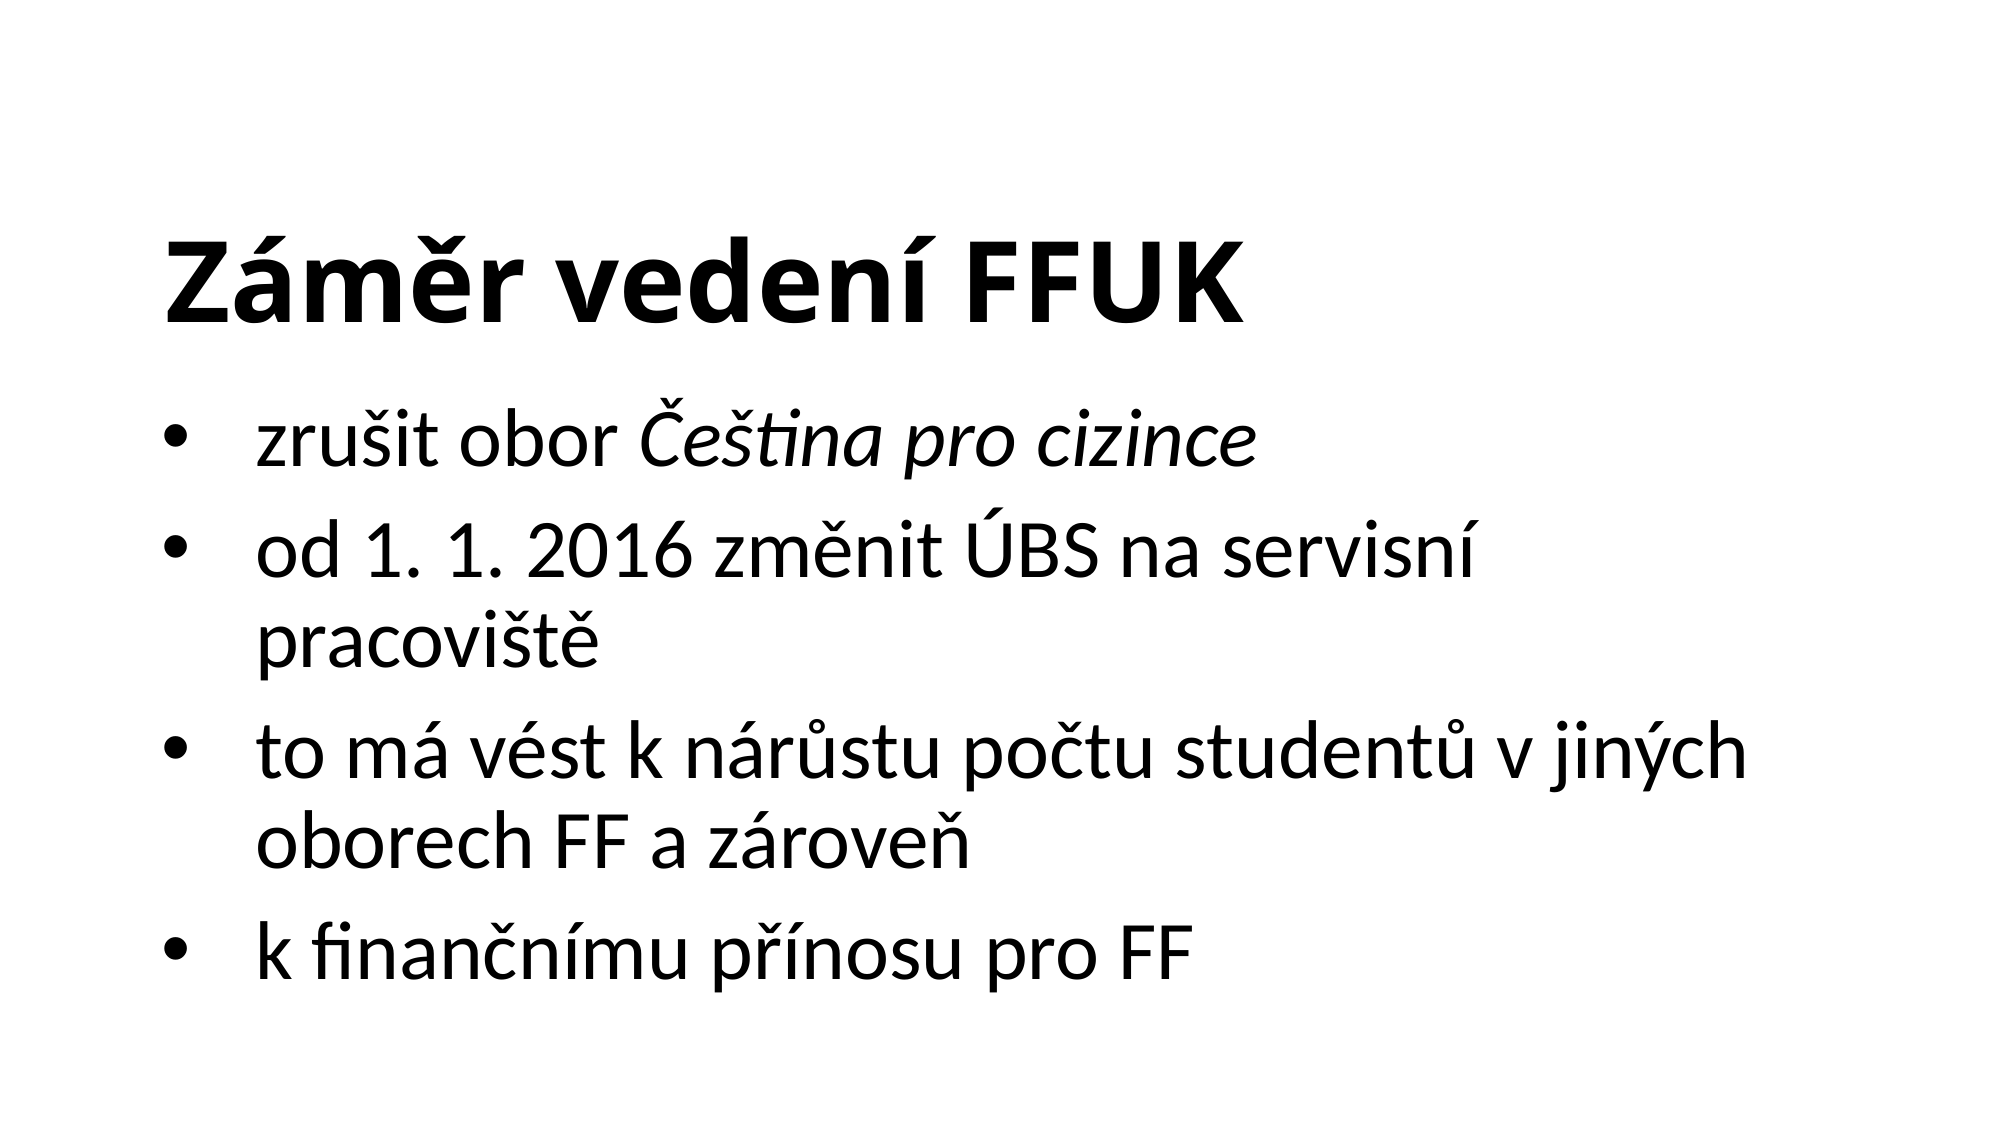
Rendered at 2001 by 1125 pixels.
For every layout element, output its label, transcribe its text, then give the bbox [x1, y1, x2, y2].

subtitle zrušit obor Čeština pro cizince od 1. 1. 2016 změnit ÚBS na servisní pracoviště to má vést k nárůstu počtu studentů v jiných oborech FF a zároveň k finančnímu přínosu pro FF [146, 387, 1839, 995]
title Záměr vedení FFUK [149, 165, 1851, 407]
